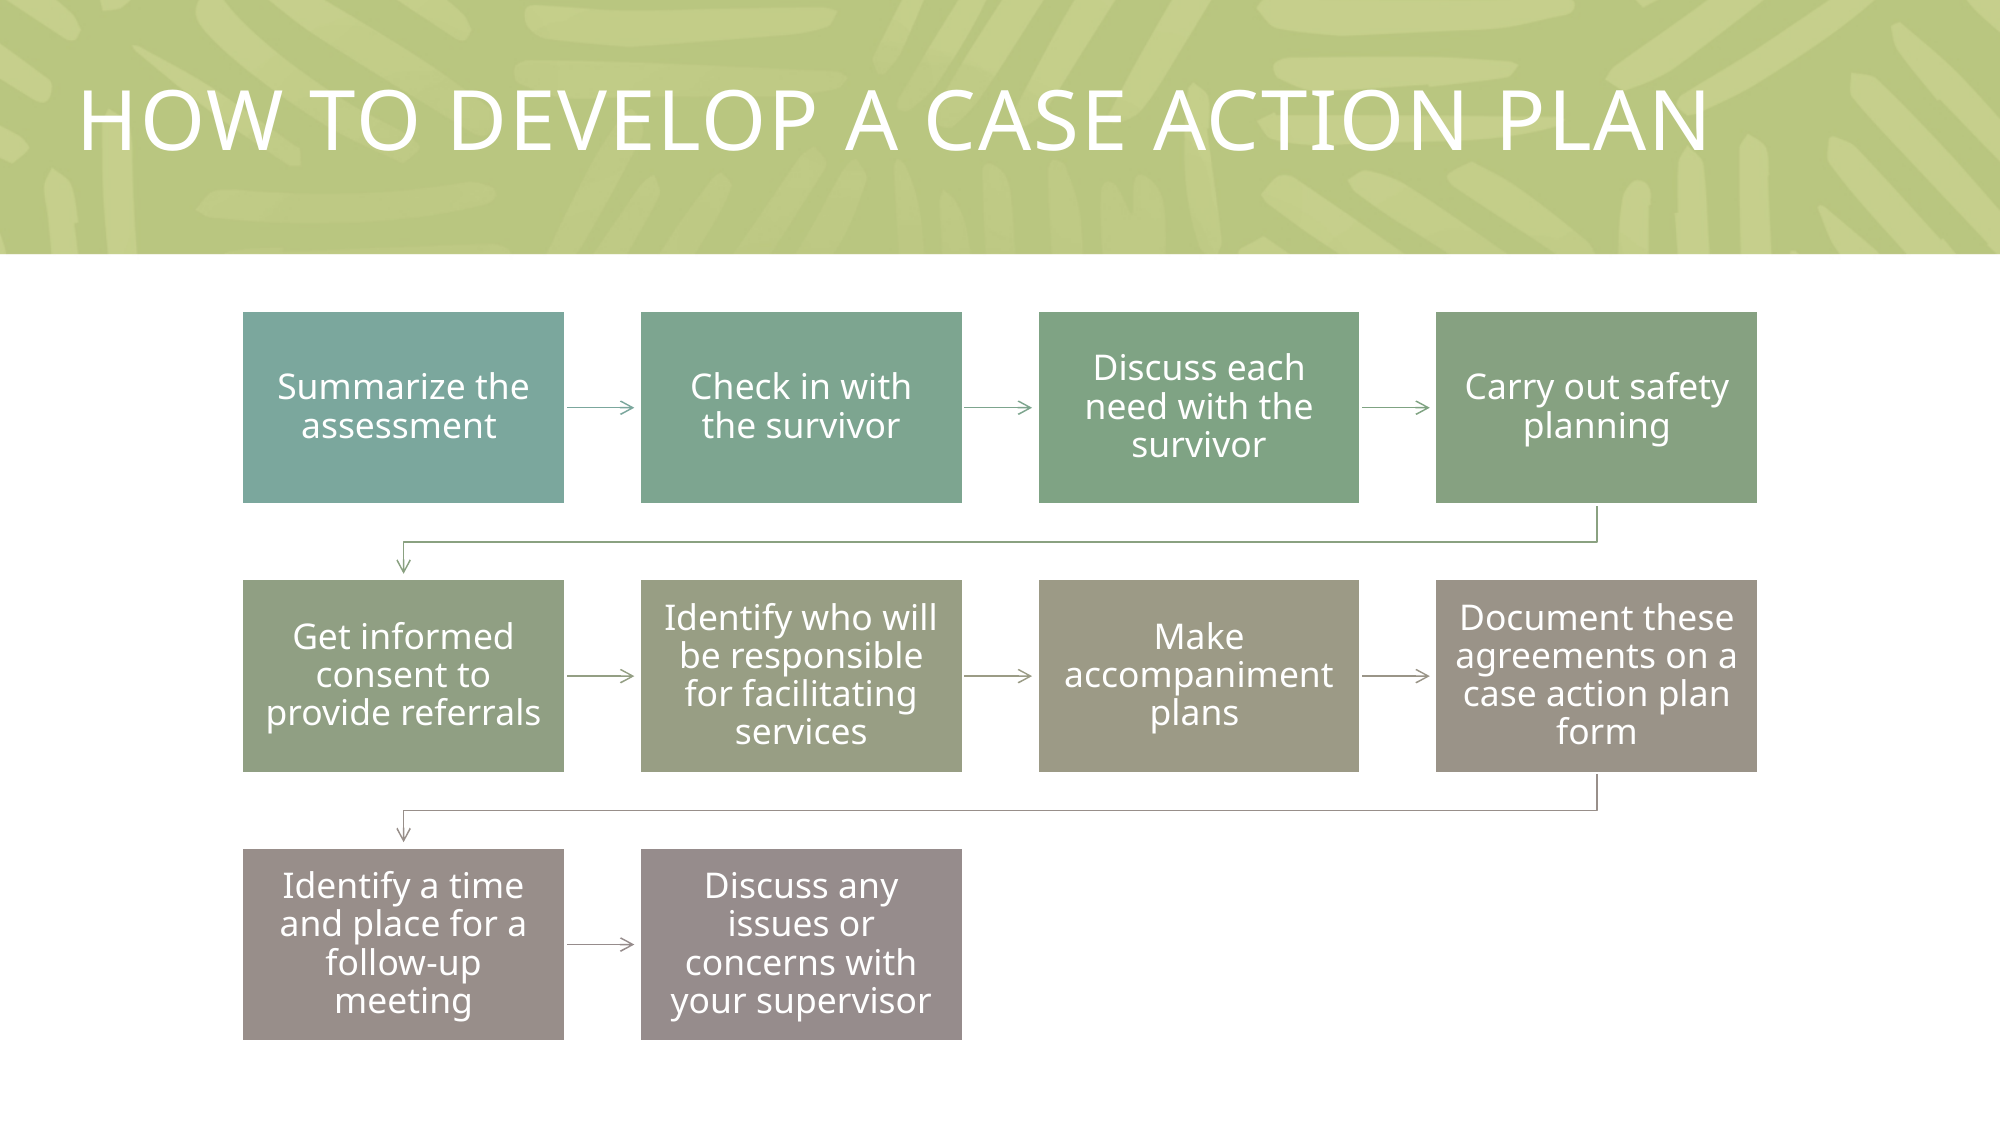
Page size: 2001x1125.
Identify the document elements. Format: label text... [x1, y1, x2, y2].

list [83, 310, 1917, 1043]
title How to develop a case action plan [61, 33, 1938, 220]
picture [0, 0, 2000, 1125]
